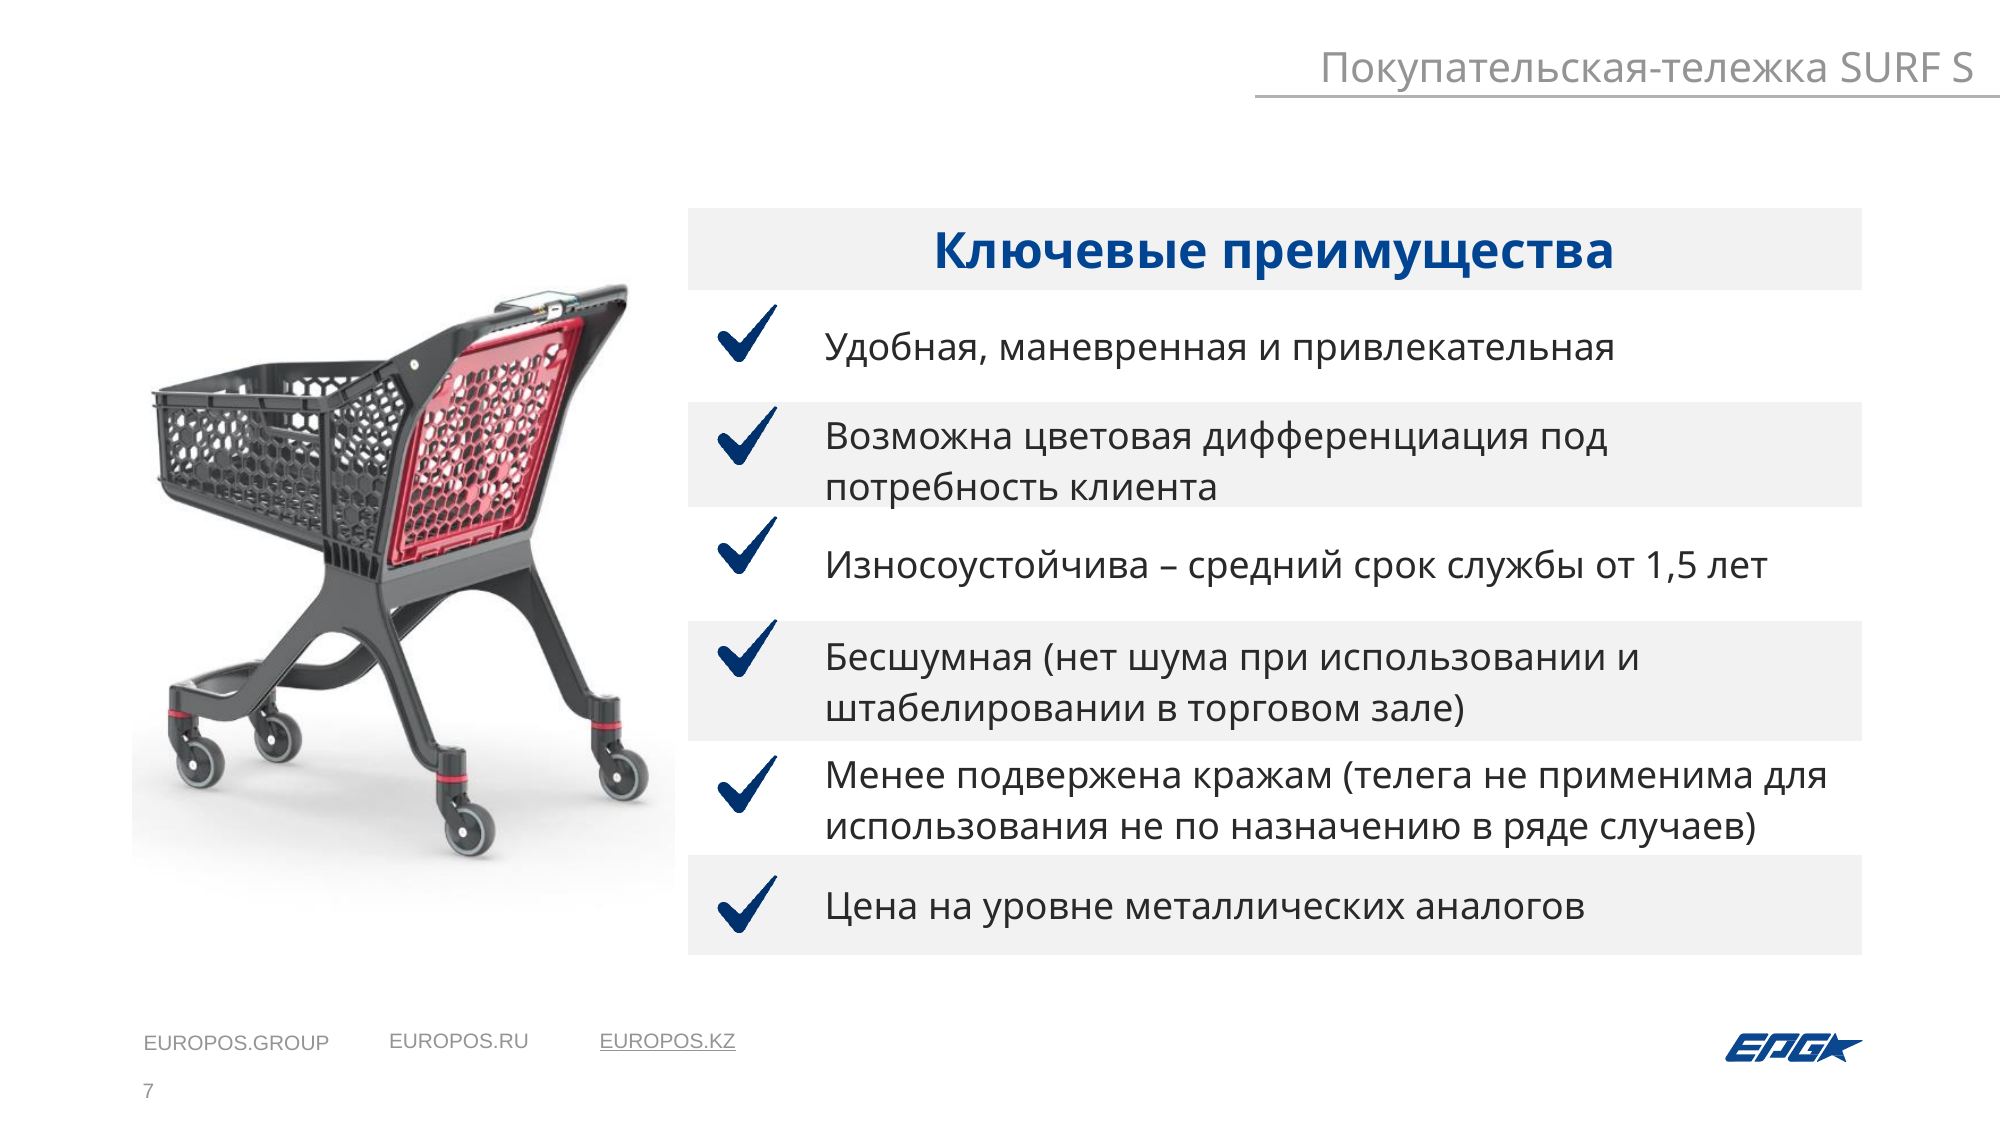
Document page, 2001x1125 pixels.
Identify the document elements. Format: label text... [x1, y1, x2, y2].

table_cell Износоустойчива – средний срок службы от 1,5 лет [810, 507, 1862, 621]
table_cell Цена на уровне металлических аналогов [810, 855, 1862, 955]
text_box Покупательская-тележка SURF S [779, 33, 1990, 99]
table_cell [688, 402, 810, 507]
table_cell Бесшумная (нет шума при использовании и штабелировании в торговом зале) [810, 621, 1862, 741]
table_cell Возможна цветовая дифференциация под потребность клиента [810, 402, 1862, 507]
picture [131, 213, 676, 912]
text_box 7 [136, 1071, 356, 1109]
picture [712, 401, 781, 470]
picture [712, 869, 781, 938]
table_cell [688, 855, 810, 955]
table_cell [688, 741, 810, 855]
picture [712, 511, 781, 580]
table_cell [688, 290, 810, 402]
table_cell Менее подвержена кражам (телега не применима для использования не по назначению в ряде случаев) [810, 741, 1862, 855]
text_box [136, 1021, 1864, 1063]
table_header Ключевые преимущества [688, 208, 1862, 290]
picture [712, 614, 781, 683]
table_cell [688, 507, 810, 621]
table_cell Удобная, маневренная и привлекательная [810, 290, 1862, 402]
table_cell [688, 621, 810, 741]
picture [712, 749, 781, 818]
picture [712, 298, 781, 367]
